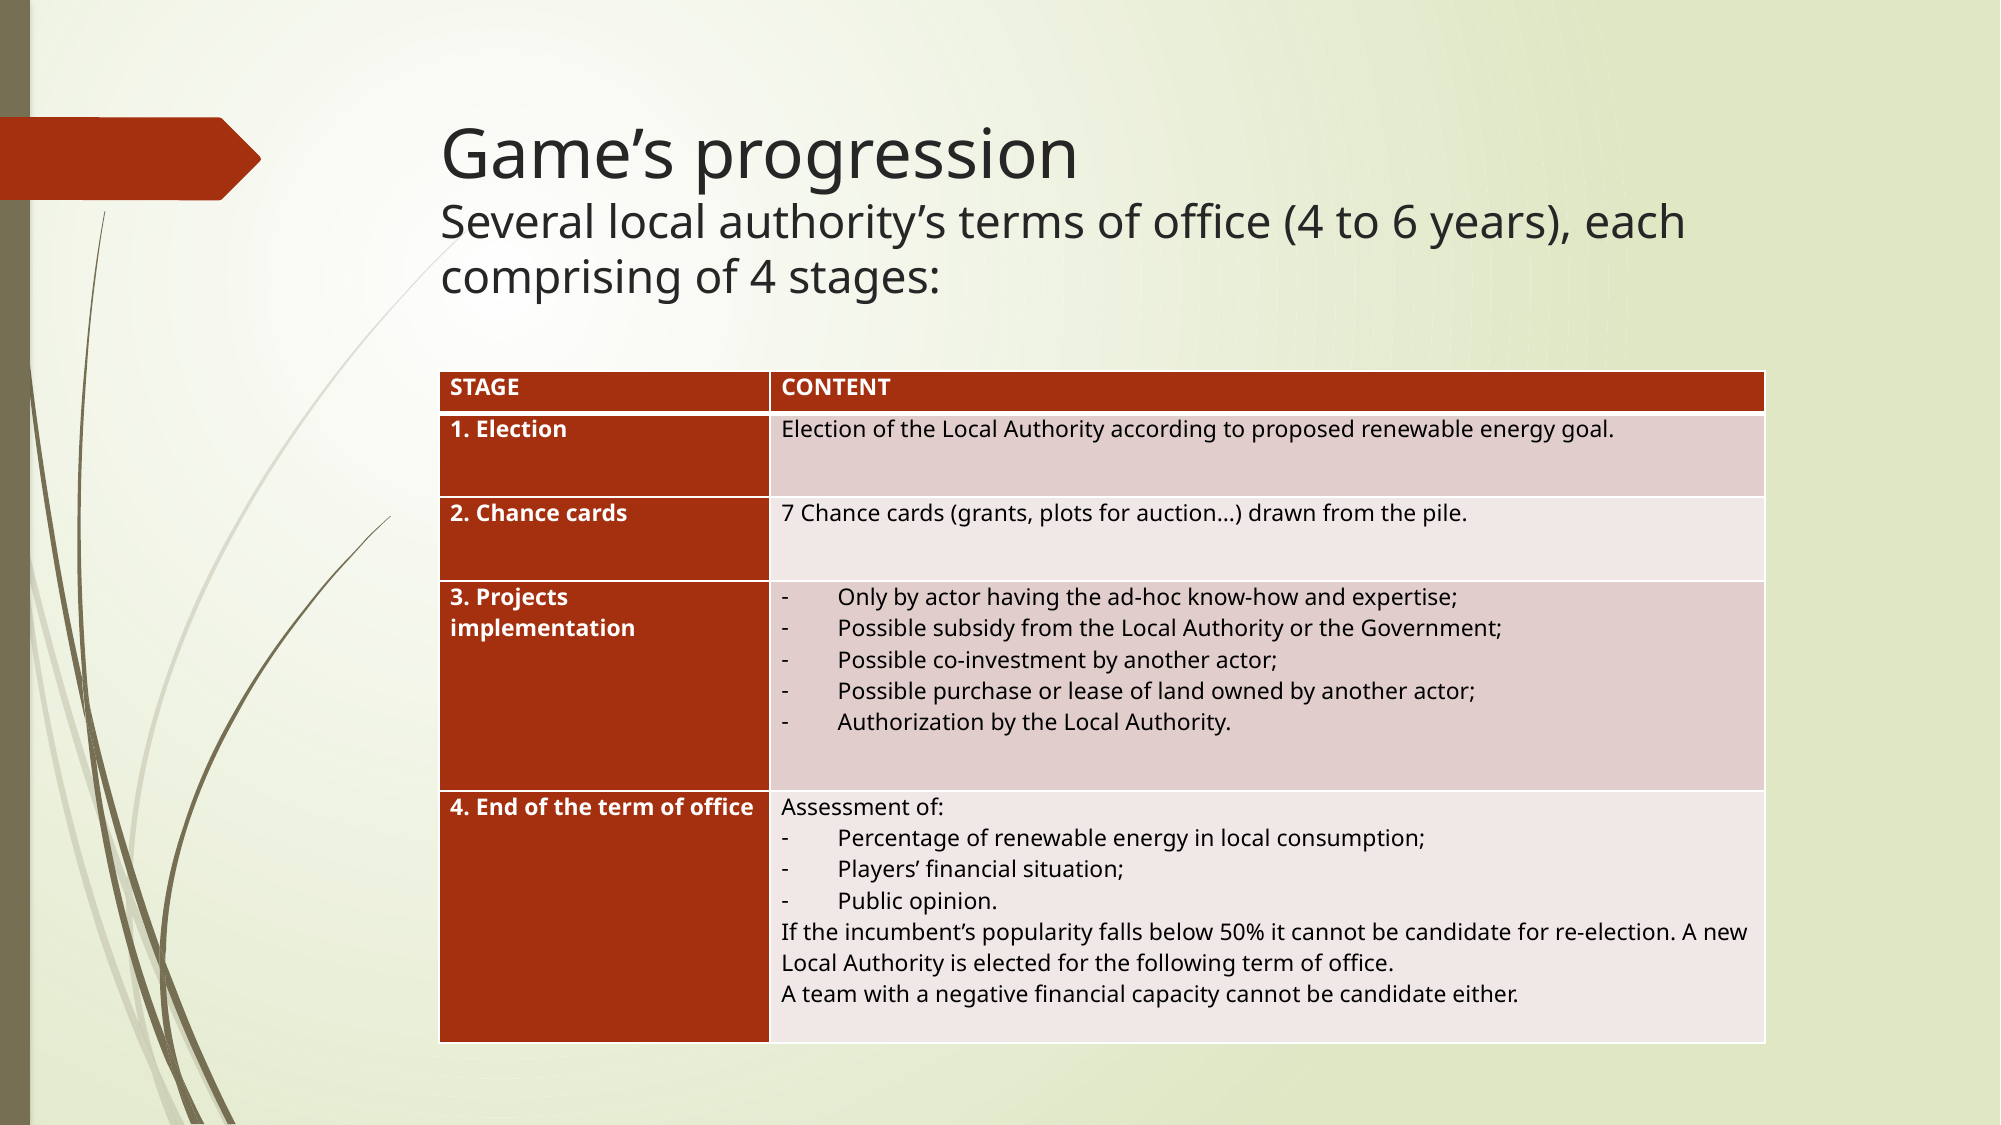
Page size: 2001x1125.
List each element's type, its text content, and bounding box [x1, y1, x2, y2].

table_cell 3. Projects implementation [440, 582, 769, 790]
table_cell 1. Election [440, 416, 769, 496]
table_cell Election of the Local Authority according to proposed renewable energy goal. [771, 416, 1764, 496]
table_cell 7 Chance cards (grants, plots for auction…) drawn from the pile. [771, 498, 1764, 580]
table_cell Assessment of: Percentage of renewable energy in local consumption; Players’ financial situation; Public opinion. If the incumbent’s popularity falls below 50% it cannot be candidate for re-election. A new Local Authority is elected for the following term of office. A team with a negative financial capacity cannot be candidate either. [771, 792, 1764, 1042]
title Game’s progression Several local authority’s terms of office (4 to 6 years), each comprising of 4 stages: [425, 102, 1888, 313]
table_header CONTENT [771, 372, 1764, 411]
table_cell 2. Chance cards [440, 498, 769, 580]
table_cell 4. End of the term of office [440, 792, 769, 1042]
table_header STAGE [440, 372, 769, 411]
table_cell Only by actor having the ad-hoc know-how and expertise; Possible subsidy from the Local Authority or the Government; Possible co-investment by another actor; Possible purchase or lease of land owned by another actor; Authorization by the Local Authority. [771, 582, 1764, 790]
